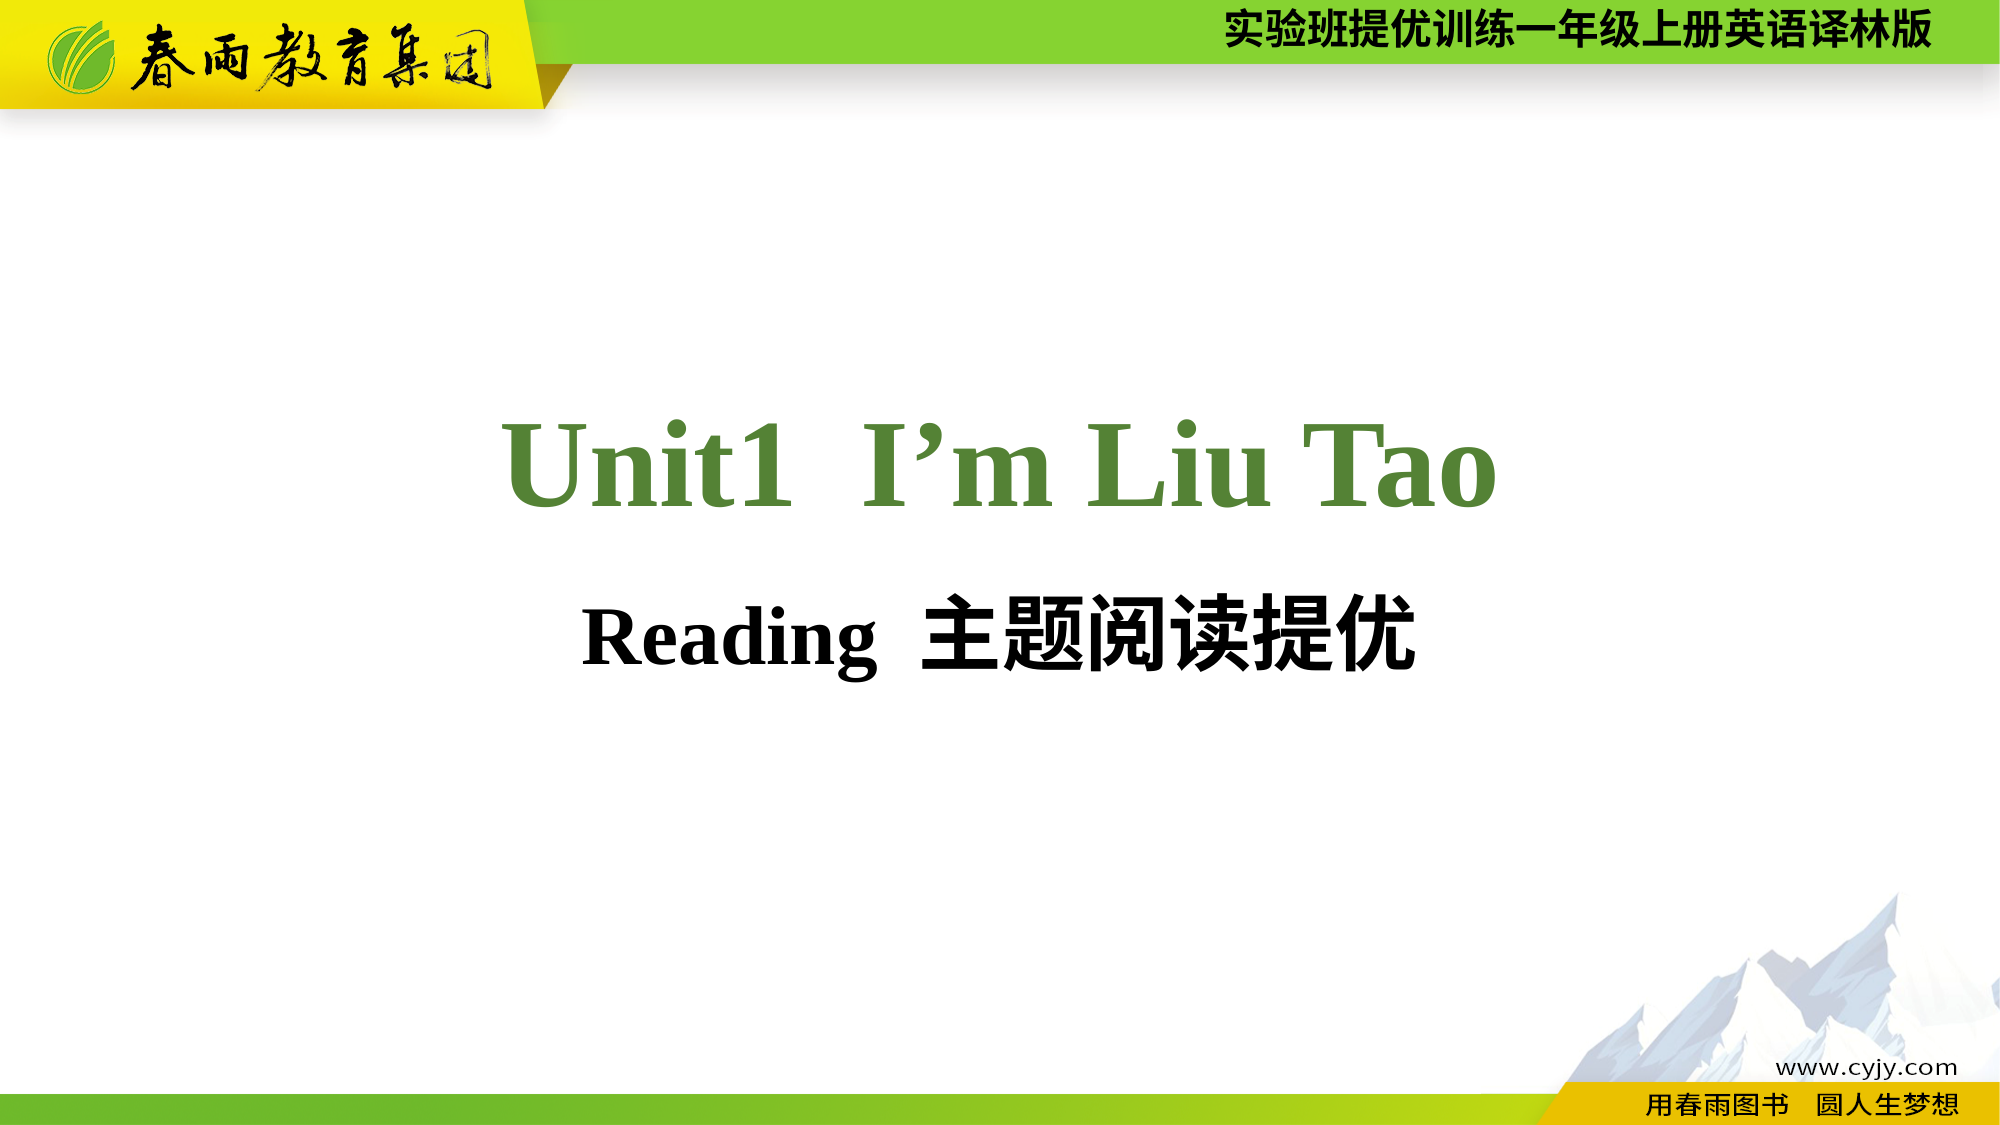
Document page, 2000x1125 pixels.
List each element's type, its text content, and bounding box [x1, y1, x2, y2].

picture [0, 689, 2000, 1125]
text_box Unit1 I’m Liu Tao Reading 主题阅读提优 [0, 298, 2000, 689]
picture [0, 0, 2000, 298]
